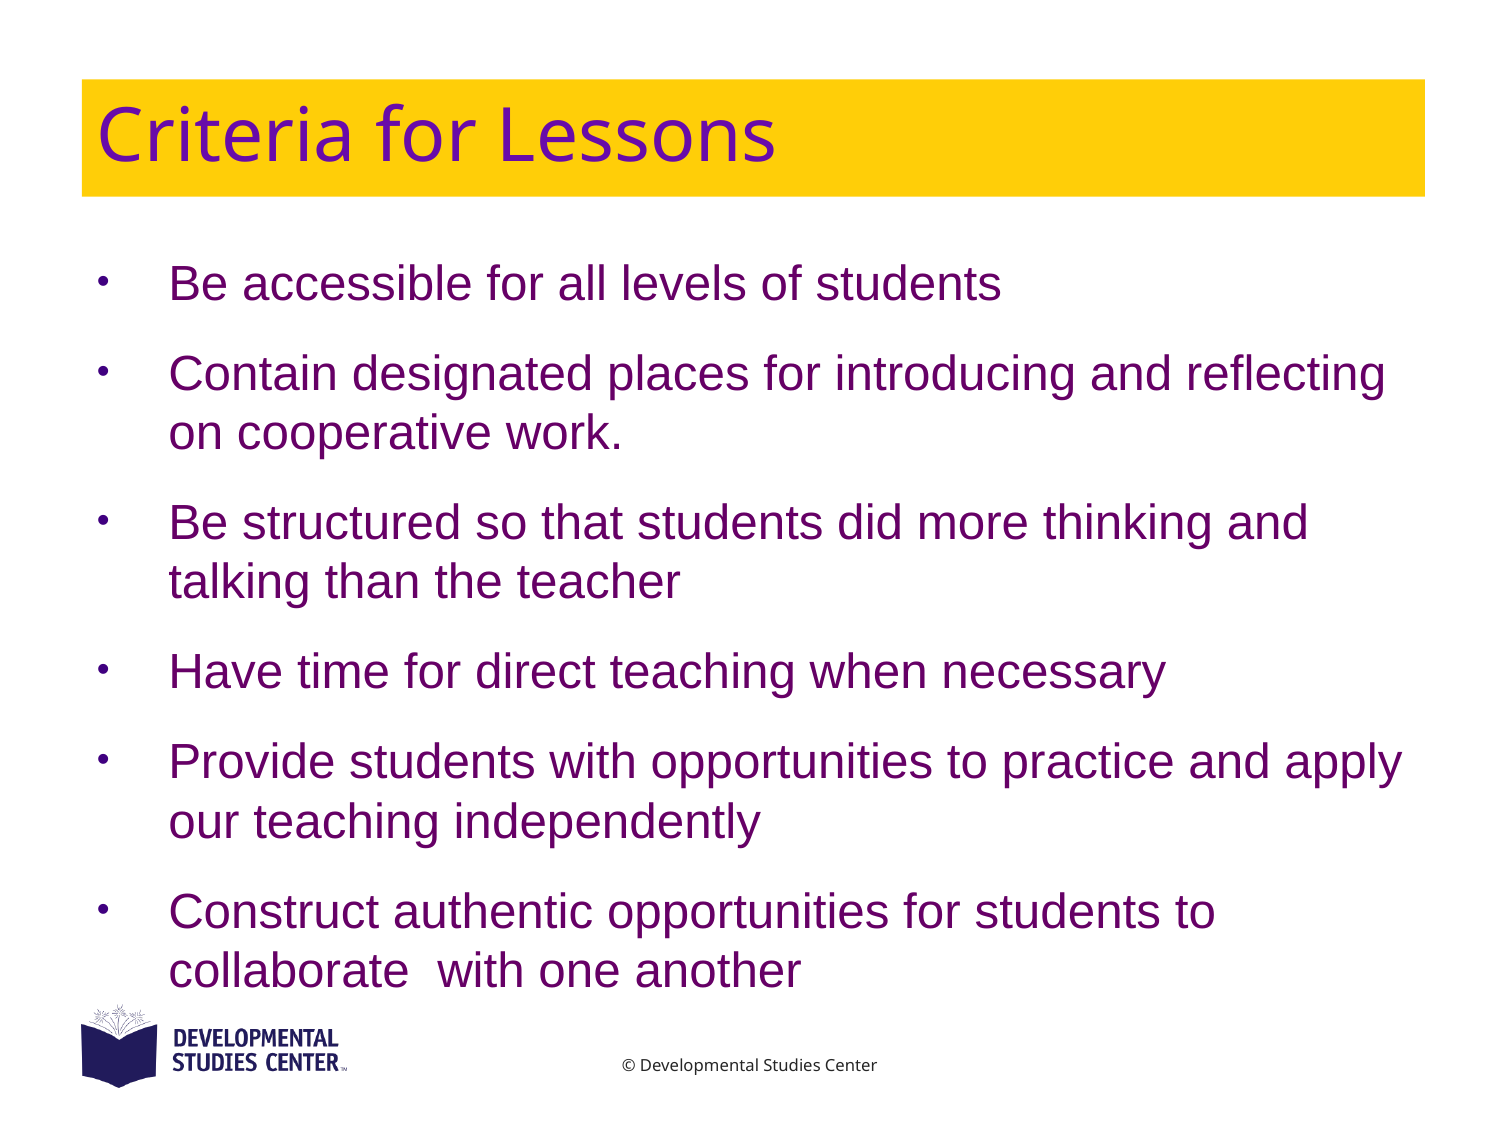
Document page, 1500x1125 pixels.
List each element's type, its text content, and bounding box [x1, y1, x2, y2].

picture [81, 1005, 347, 1088]
list Be accessible for all levels of students Contain designated places for introducing and reflecting on cooperative work. Be structured so that students did more thinking and talking than the teacher Have time for direct teaching when necessary Provide students with opportunities to practice and apply our teaching independently Construct authentic opportunities for students to collaborate with one another [81, 243, 1425, 1005]
title Criteria for Lessons [81, 79, 1425, 197]
